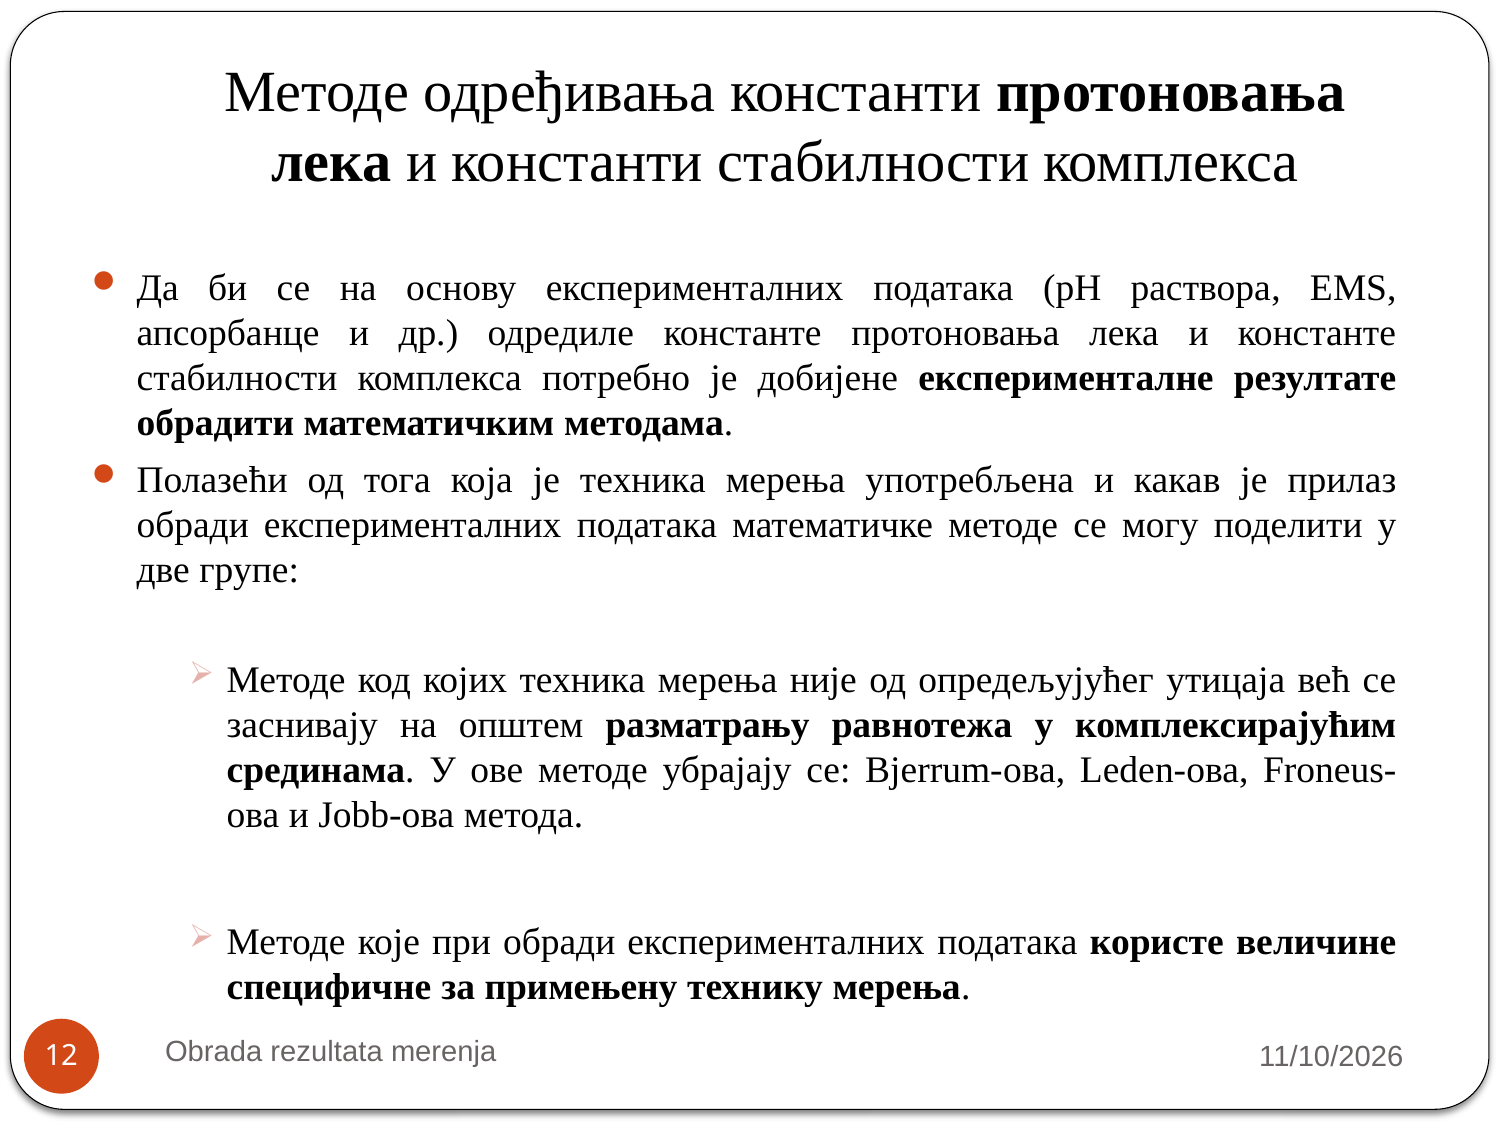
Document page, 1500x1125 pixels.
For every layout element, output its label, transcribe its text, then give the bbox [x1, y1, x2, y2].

title Методе одређивања константи протоновања лека и константи стабилности комплекса [147, 54, 1423, 209]
slide_number 12 [23, 1018, 99, 1094]
footer Obrada rezultata merenja [150, 1012, 800, 1088]
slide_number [1012, 1015, 1419, 1094]
list Да би се на основу експерименталних података (pH раствора, EMS, апсорбанце и др.) одредиле константе протоновања лека и константе стабилности комплекса потребно је добијене експерименталне резултате обрадити математичким методама. Полазећи од тога која је техника мерења употребљена и какав је прилаз обради експерименталних података математичке методе се могу поделити у две групе: Методе код којих техника мерења није од опредељујућег утицаја већ се заснивају на општем разматрању равнотежа у комплексирајућим срединама. У ове методе убрајају се: Bjerrum-ова, Leden-ова, Froneus-ова и Jobb-ова метода. Методе које при обради експерименталних података користе величине специфичне за примењену технику мерења. [76, 255, 1412, 988]
